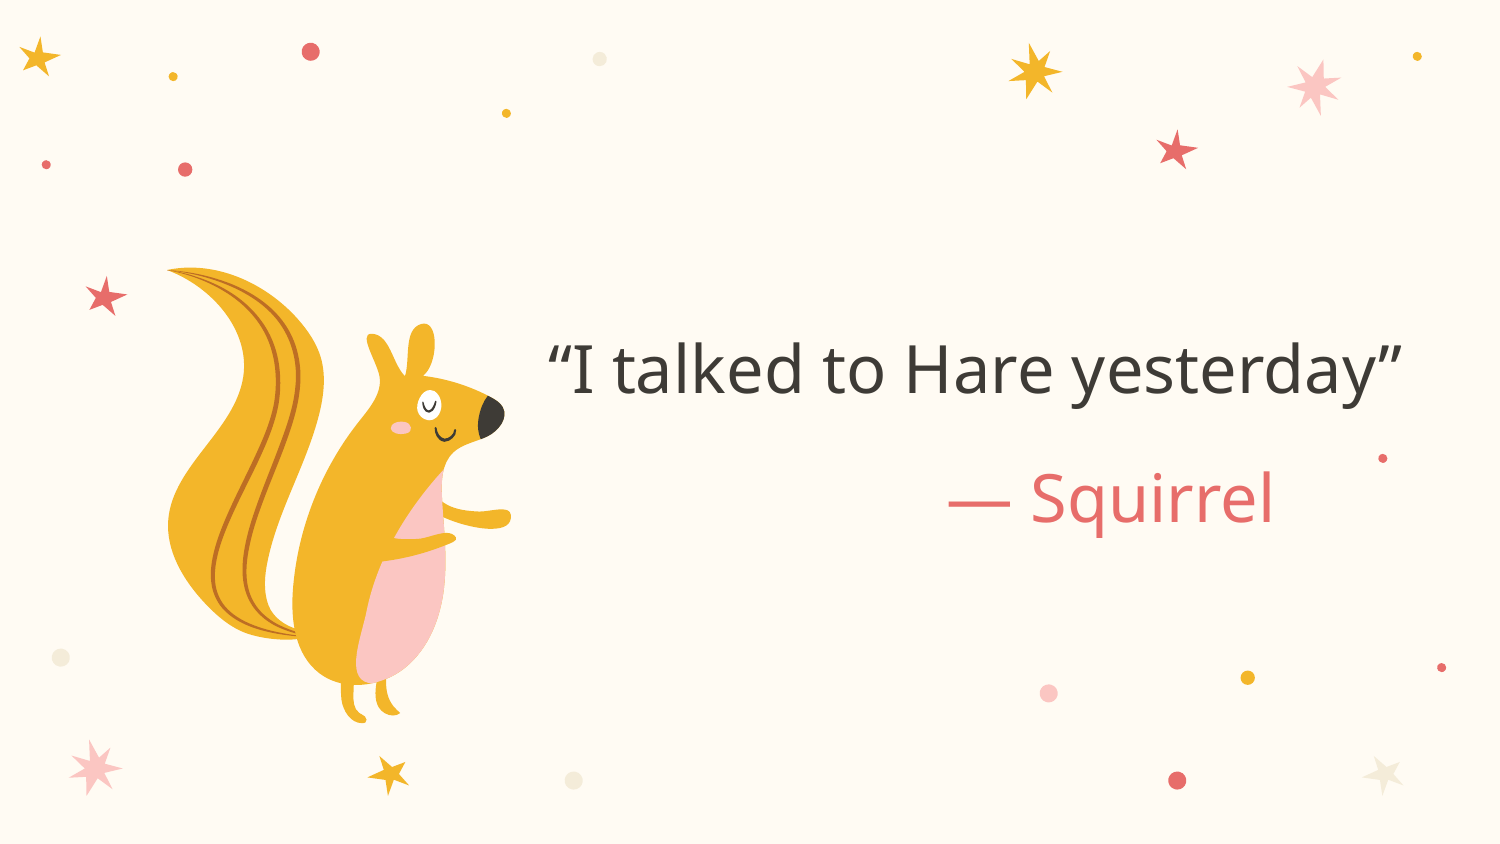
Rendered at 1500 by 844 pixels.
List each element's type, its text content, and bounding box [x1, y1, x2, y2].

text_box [165, 267, 513, 724]
title — Squirrel [517, 447, 1291, 544]
subtitle “I talked to Hare yesterday” [527, 286, 1436, 447]
